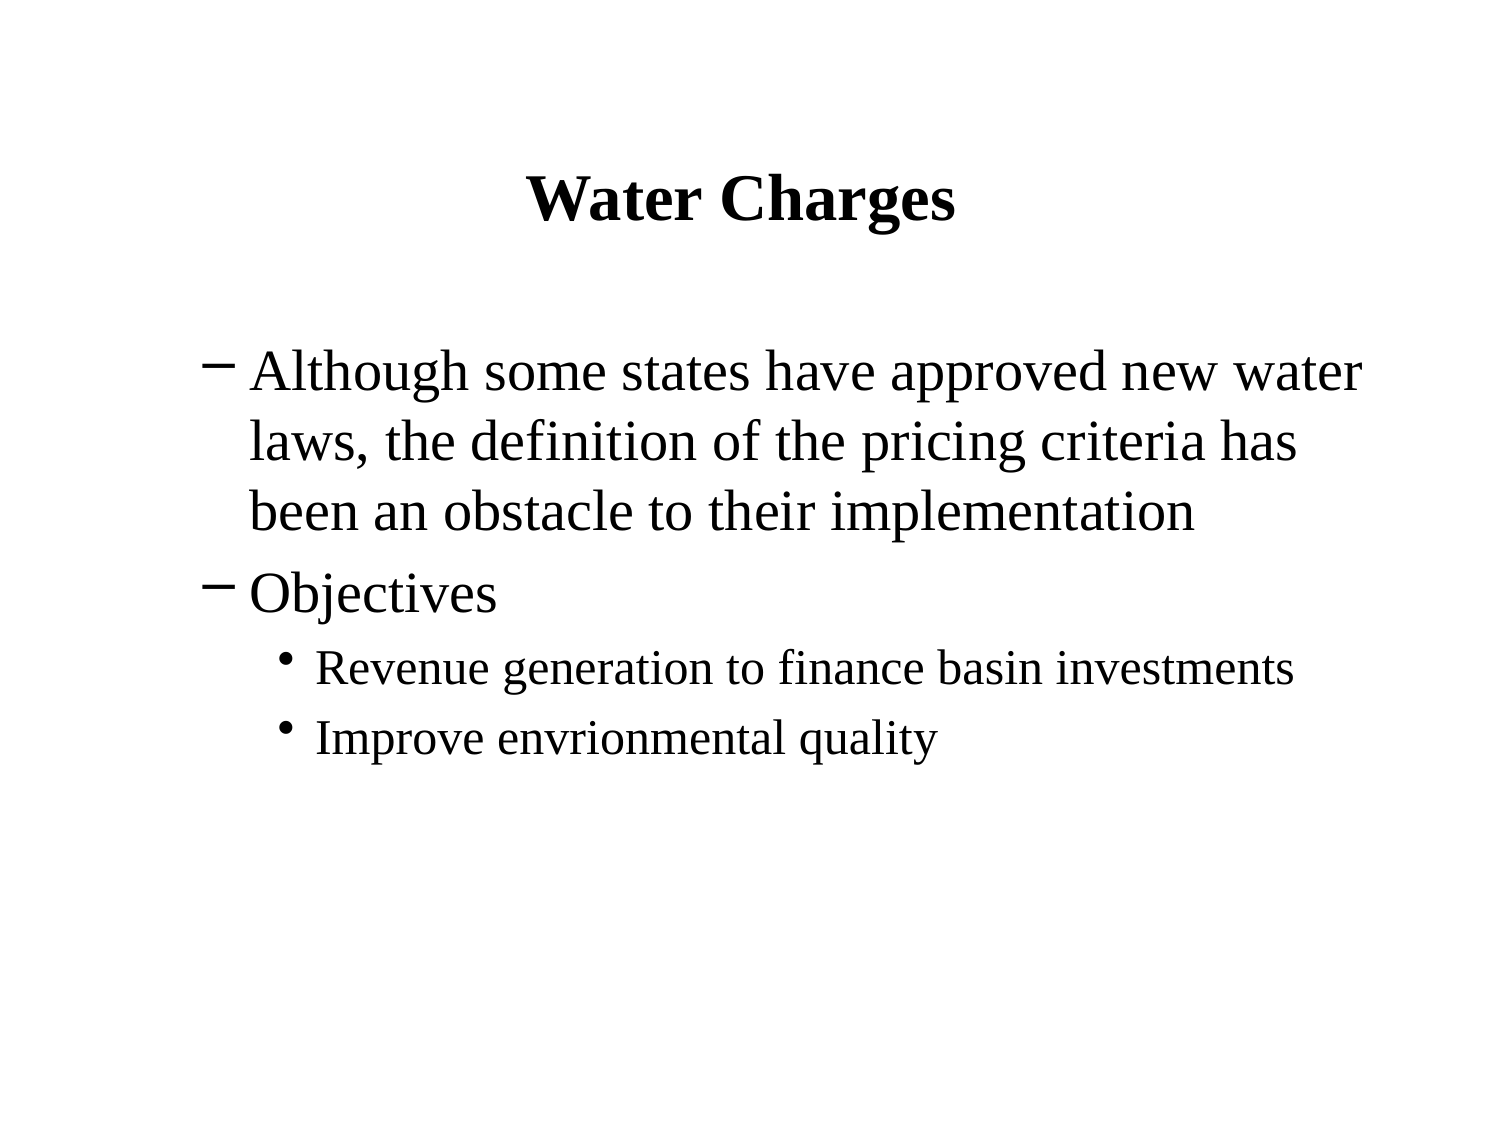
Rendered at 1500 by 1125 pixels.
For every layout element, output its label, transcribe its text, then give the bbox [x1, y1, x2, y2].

title Water Charges [112, 99, 1388, 288]
list Although some states have approved new water laws, the definition of the pricing criteria has been an obstacle to their implementation Objectives Revenue generation to finance basin investments Improve envrionmental quality [112, 324, 1388, 1001]
